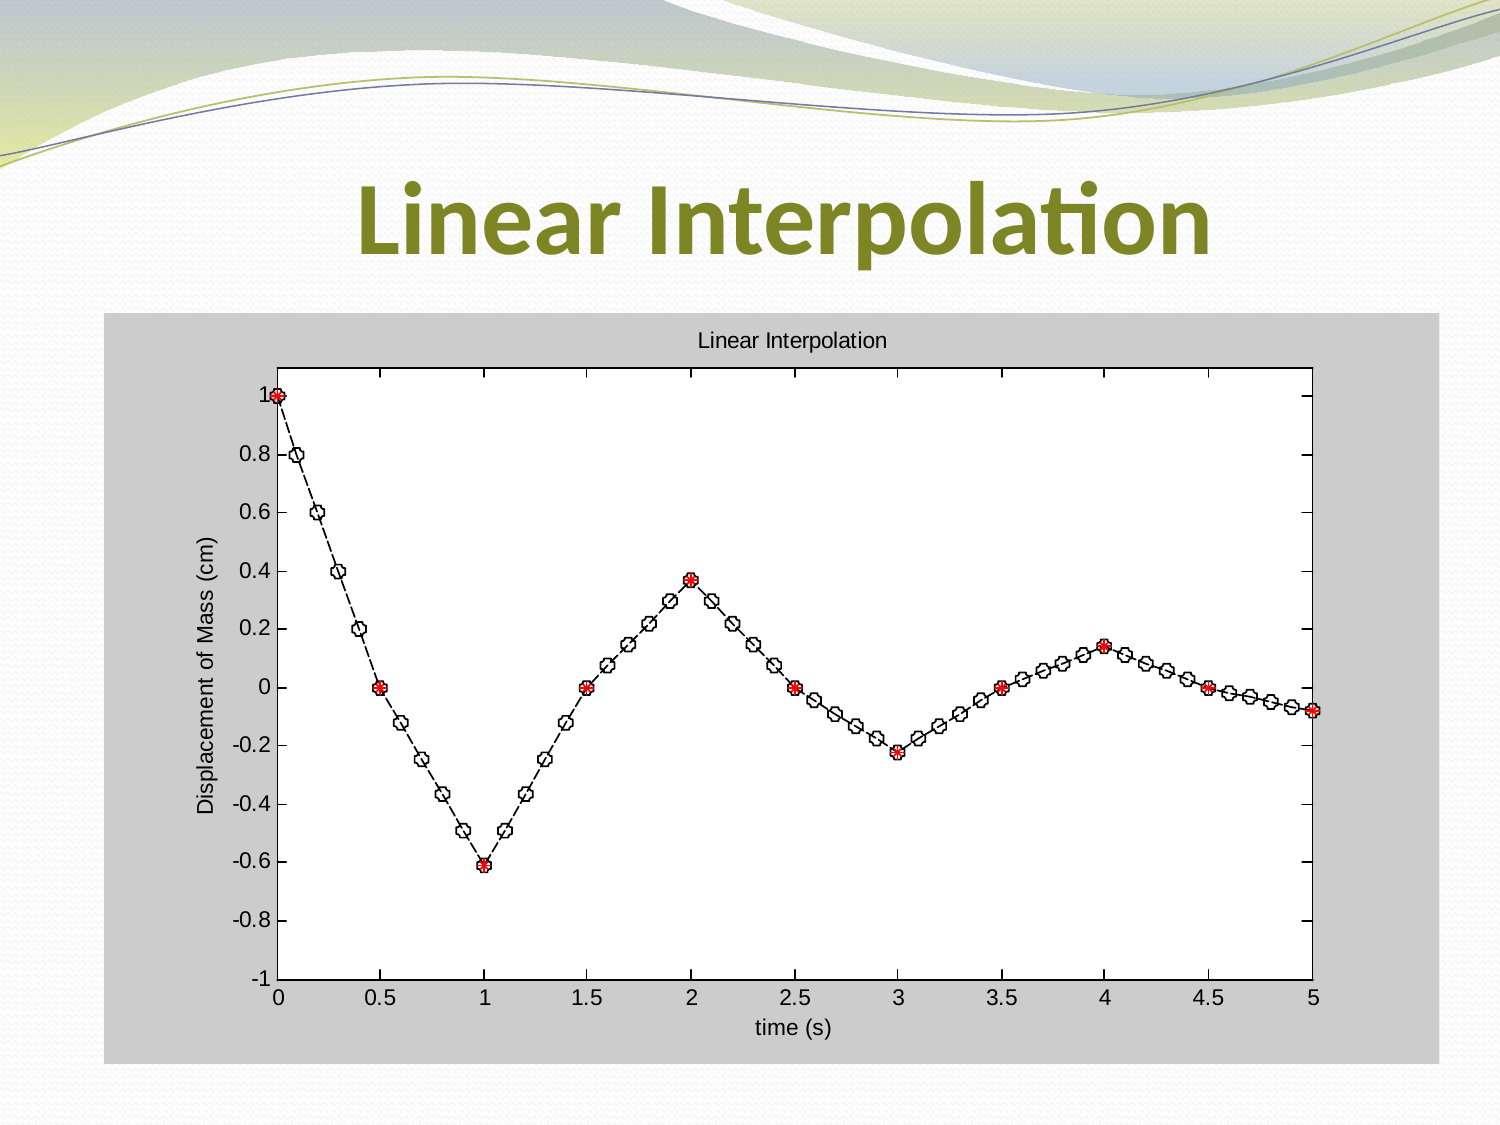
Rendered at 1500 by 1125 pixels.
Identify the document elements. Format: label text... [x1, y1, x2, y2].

picture [103, 312, 1440, 1064]
title Linear Interpolation [103, 87, 1467, 275]
